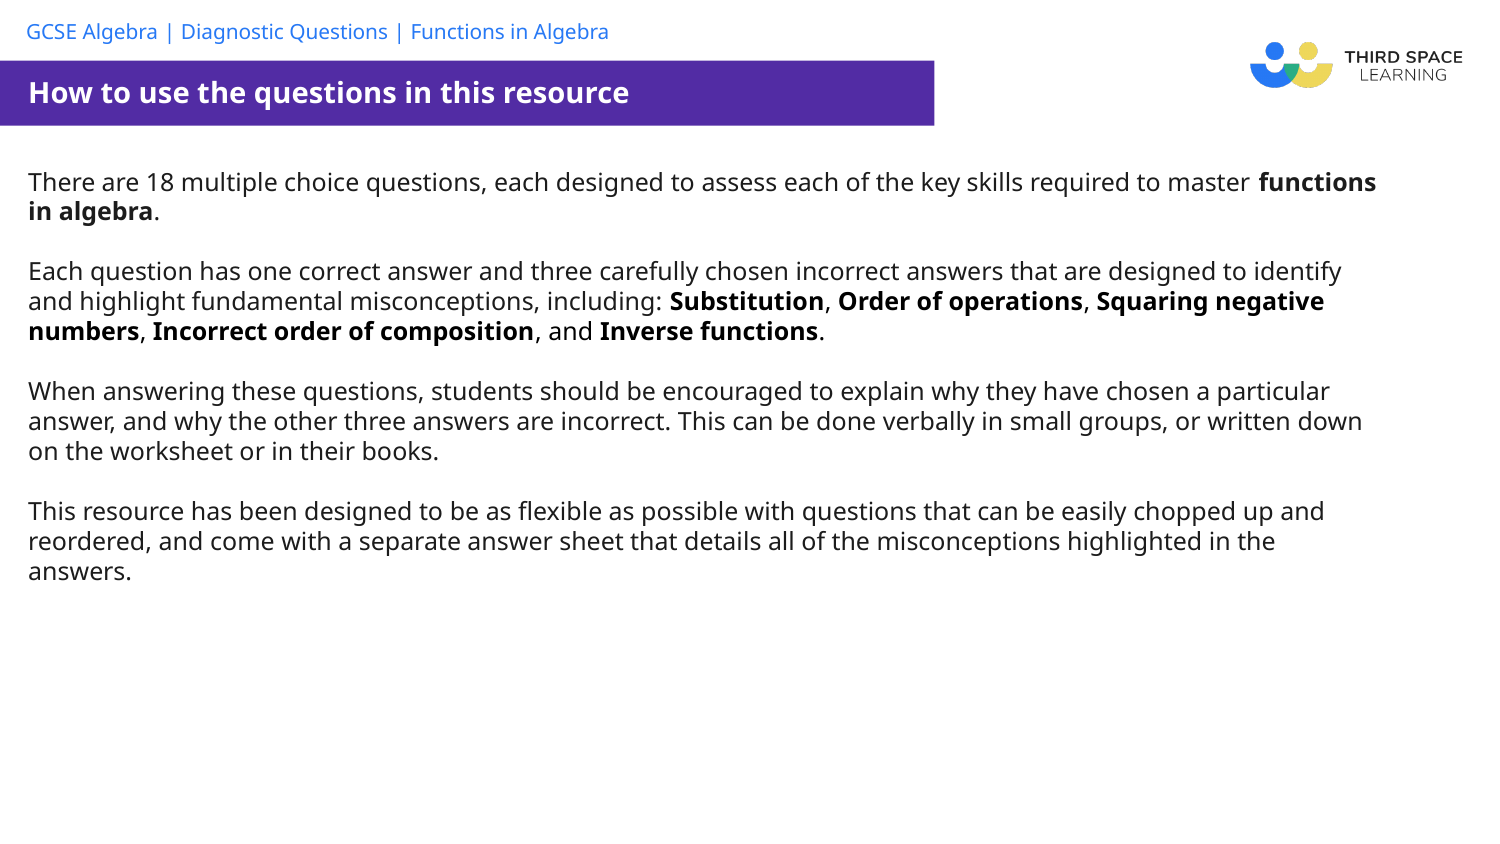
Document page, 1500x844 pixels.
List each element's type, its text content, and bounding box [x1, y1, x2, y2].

text_box There are 18 multiple choice questions, each designed to assess each of the key skills required to master functions in algebra. Each question has one correct answer and three carefully chosen incorrect answers that are designed to identify and highlight fundamental misconceptions, including: Substitution, Order of operations, Squaring negative numbers, Incorrect order of composition, and Inverse functions. When answering these questions, students should be encouraged to explain why they have chosen a particular answer, and why the other three answers are incorrect. This can be done verbally in small groups, or written down on the worksheet or in their books. This resource has been designed to be as flexible as possible with questions that can be easily chopped up and reordered, and come with a separate answer sheet that details all of the misconceptions highlighted in the answers. [13, 151, 1403, 711]
text_box How to use the questions in this resource [13, 59, 658, 125]
picture [1250, 33, 1465, 99]
